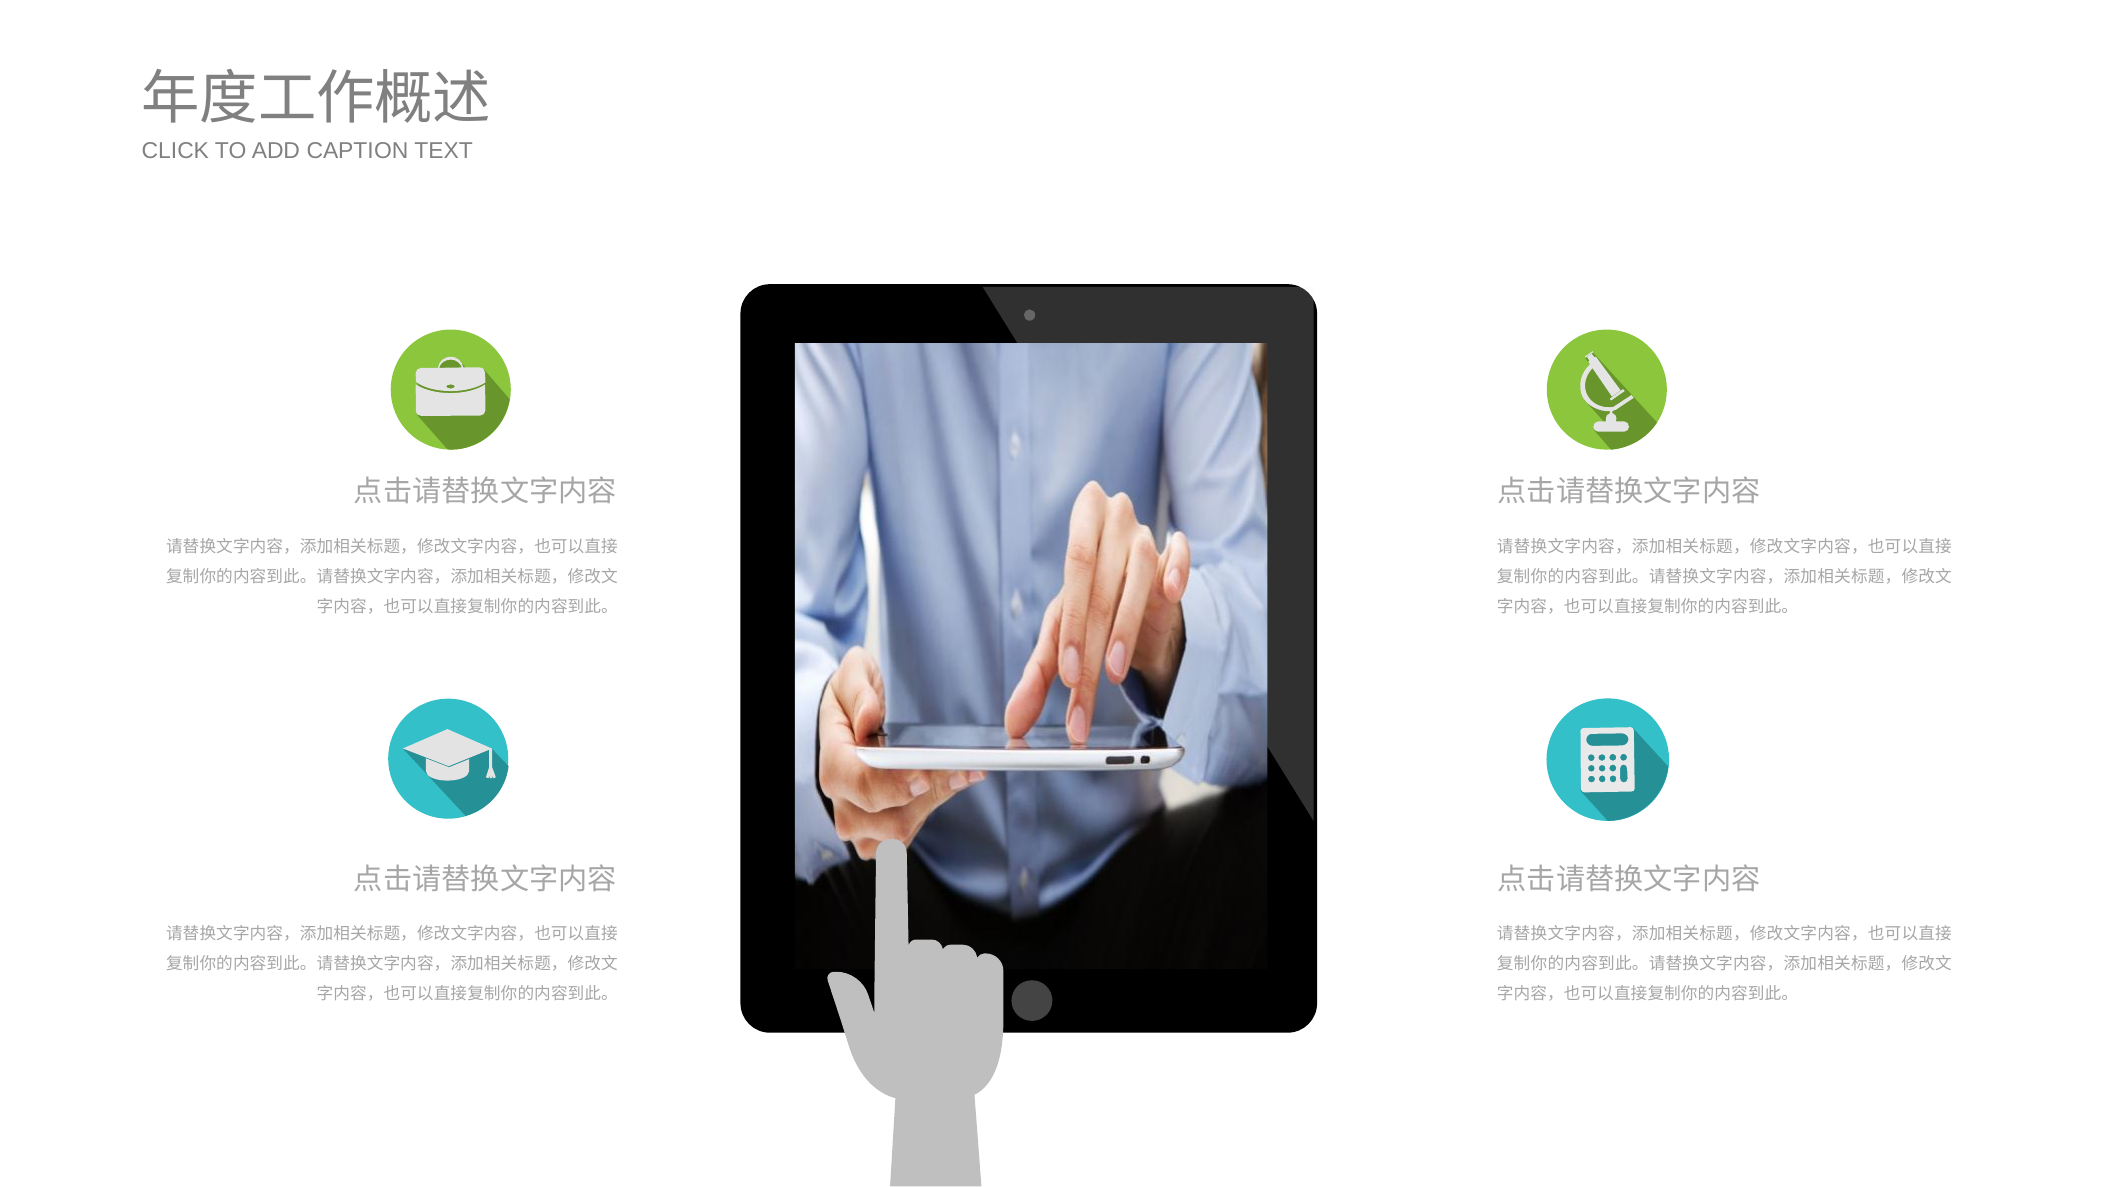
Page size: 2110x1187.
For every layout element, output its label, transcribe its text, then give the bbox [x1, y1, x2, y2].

text_box CLICK TO ADD CAPTION TEXT [141, 135, 521, 163]
text_box 请替换文字内容，添加相关标题，修改文字内容，也可以直接复制你的内容到此。请替换文字内容，添加相关标题，修改文字内容，也可以直接复制你的内容到此。 [1496, 912, 1953, 1003]
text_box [1546, 329, 1667, 450]
text_box 点击请替换文字内容 [353, 860, 618, 896]
text_box 点击请替换文字内容 [1497, 860, 1762, 896]
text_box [827, 839, 1004, 1187]
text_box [1546, 698, 1670, 821]
text_box 点击请替换文字内容 [353, 472, 618, 508]
text_box 请替换文字内容，添加相关标题，修改文字内容，也可以直接复制你的内容到此。请替换文字内容，添加相关标题，修改文字内容，也可以直接复制你的内容到此。 [156, 525, 619, 616]
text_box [388, 698, 509, 819]
text_box 请替换文字内容，添加相关标题，修改文字内容，也可以直接复制你的内容到此。请替换文字内容，添加相关标题，修改文字内容，也可以直接复制你的内容到此。 [1496, 525, 1953, 616]
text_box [390, 329, 511, 450]
text_box 年度工作概述 [141, 60, 521, 131]
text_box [740, 284, 1318, 1033]
text_box 点击请替换文字内容 [1497, 472, 1762, 508]
text_box 请替换文字内容，添加相关标题，修改文字内容，也可以直接复制你的内容到此。请替换文字内容，添加相关标题，修改文字内容，也可以直接复制你的内容到此。 [156, 912, 619, 1003]
